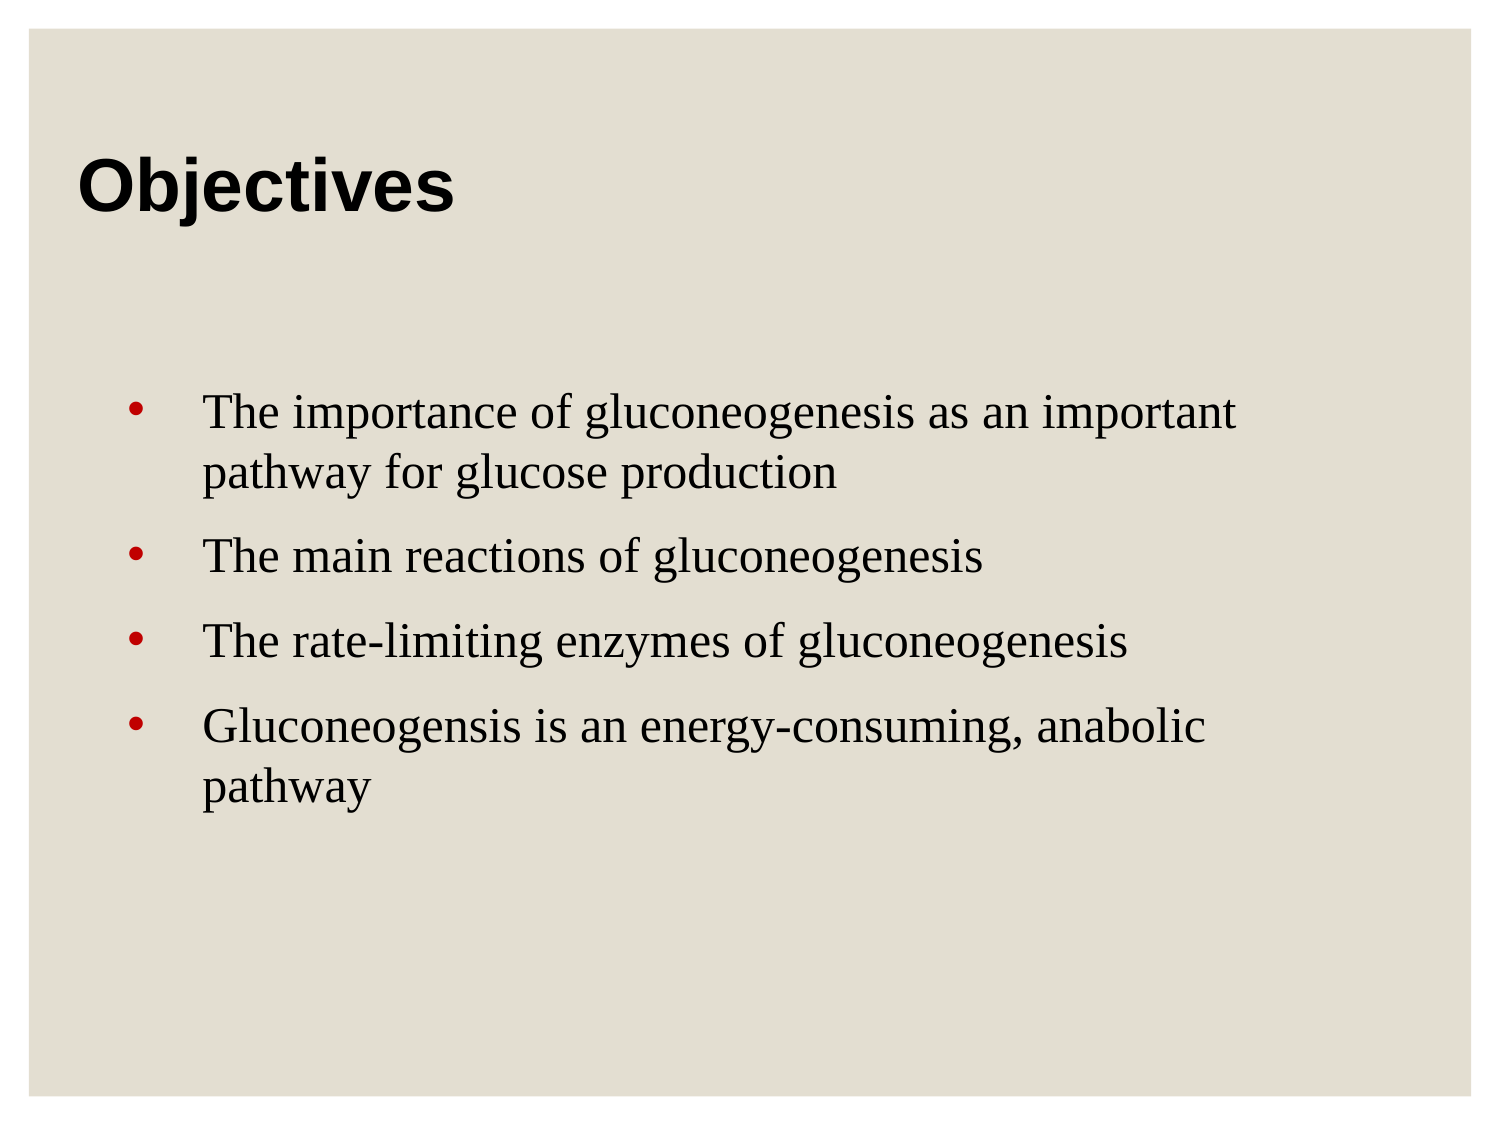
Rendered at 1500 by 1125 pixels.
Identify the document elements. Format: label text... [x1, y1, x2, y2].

text_box The importance of gluconeogenesis as an important pathway for glucose production The main reactions of gluconeogenesis The rate-limiting enzymes of gluconeogenesis Gluconeogensis is an energy-consuming, anabolic pathway [112, 370, 1388, 821]
title Objectives [62, 112, 513, 263]
